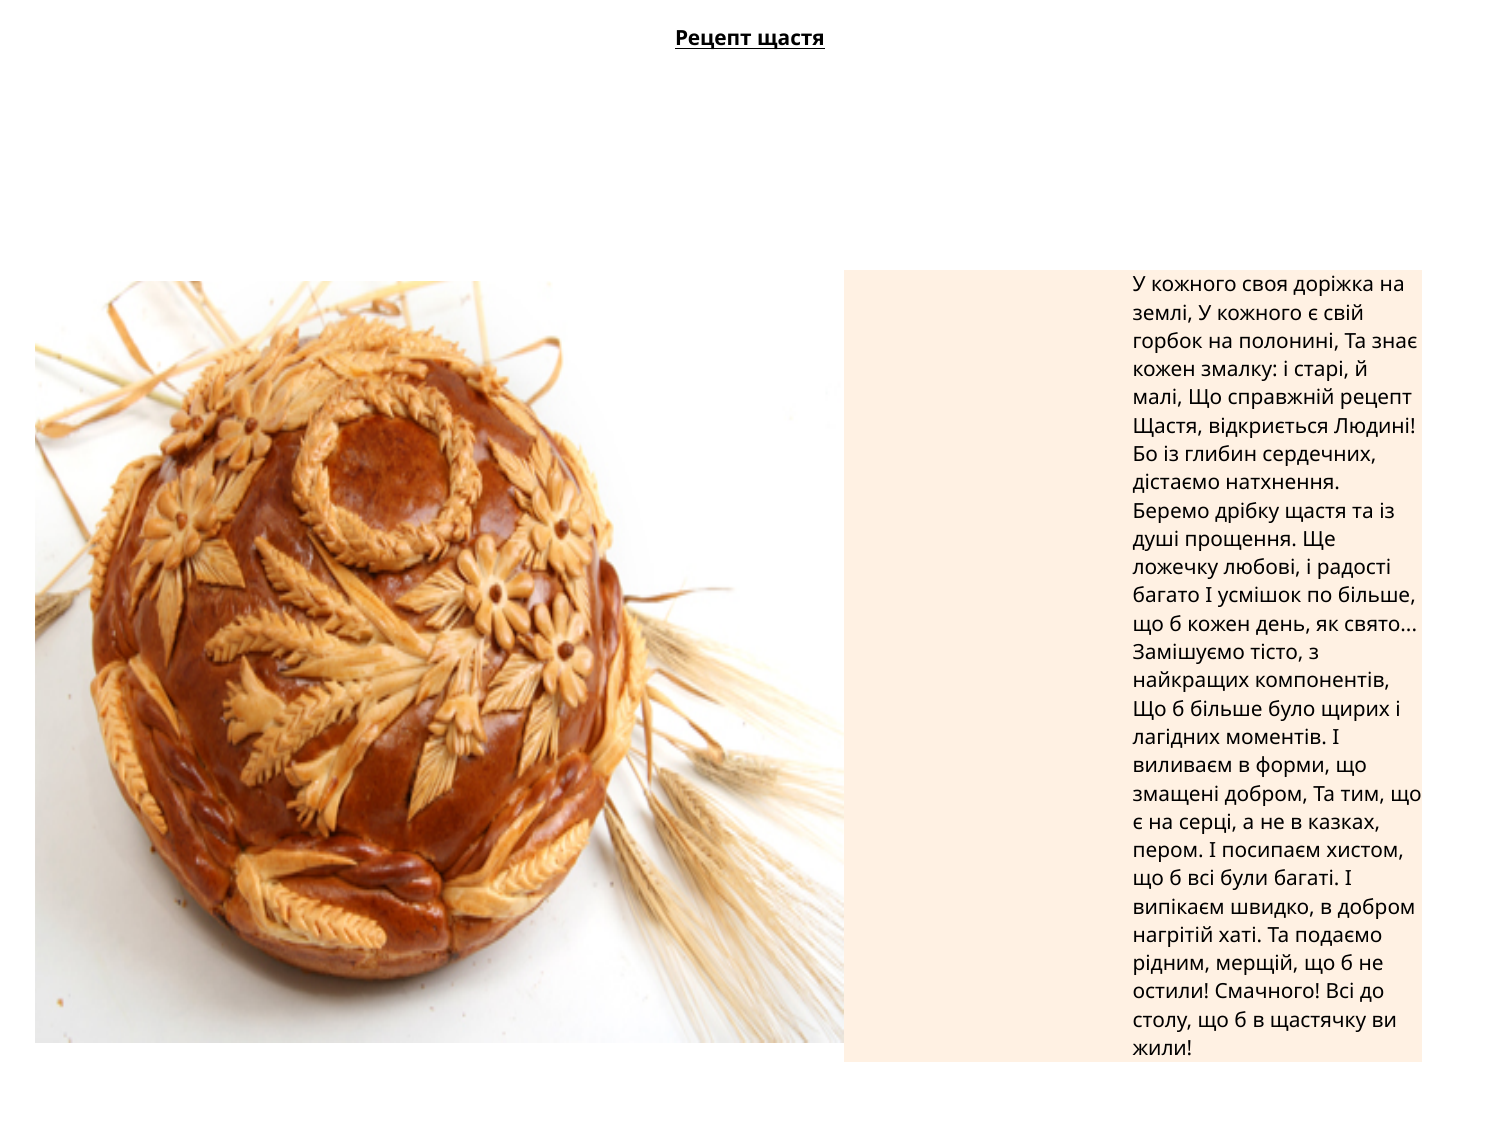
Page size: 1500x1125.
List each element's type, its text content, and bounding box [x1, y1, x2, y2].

table_header У кожного своя доріжка на землі, У кожного є свій горбок на полонині, Та знає кожен змалку: і старі, й малі, Що справжній рецепт Щастя, відкриється Людині! Бо із глибин сердечних, дістаємо натхнення. Беремо дрібку щастя та із душі прощення. Ще ложечку любові, і радості багато І усмішок по більше, що б кожен день, як свято... Замішуємо тісто, з найкращих компонентів, Що б більше було щирих і лагідних моментів. І виливаєм в форми, що змащені добром, Та тим, що є на серці, а не в казках, пером. І посипаєм хистом, що б всі були багаті. І випікаєм швидко, в добром нагрітій хаті. Та подаємо рідним, мерщій, що б не остили! Смачного! Всі до столу, що б в щастячку ви жили! [1133, 270, 1422, 1062]
table_header [844, 270, 1133, 1062]
text_box Рецепт щастя [659, 17, 840, 58]
picture [34, 280, 844, 1044]
